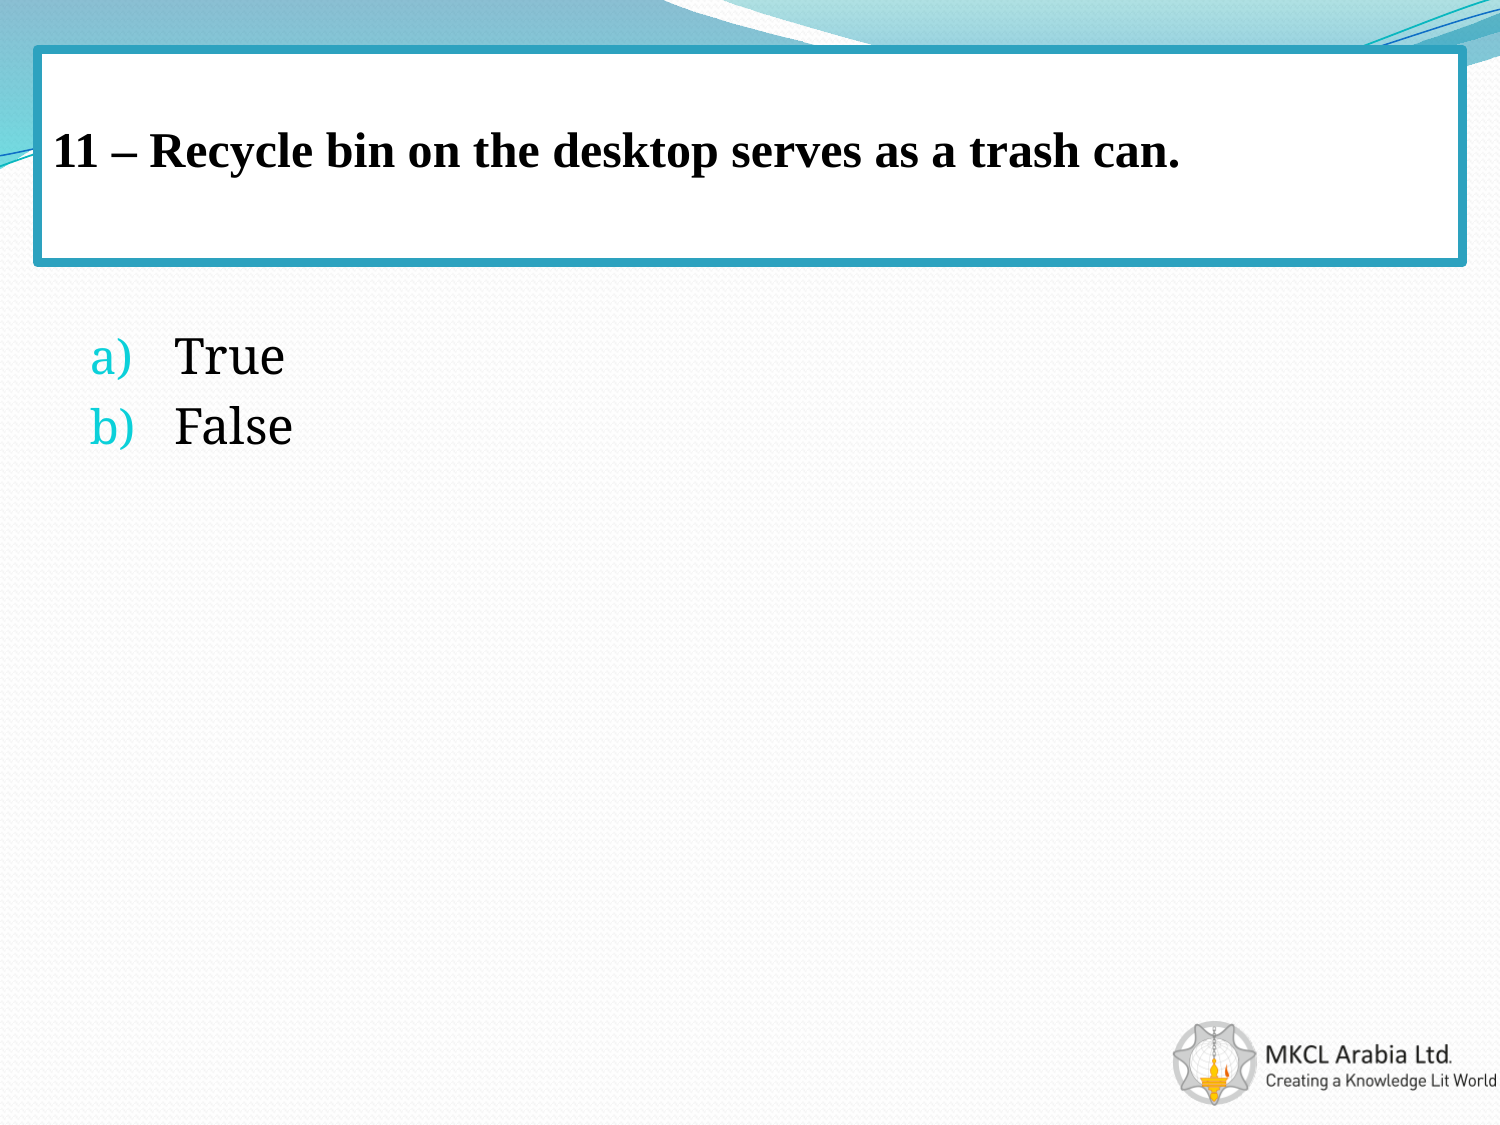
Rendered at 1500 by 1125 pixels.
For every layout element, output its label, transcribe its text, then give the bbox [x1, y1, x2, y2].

title 11 – Recycle bin on the desktop serves as a trash can. [37, 50, 1388, 238]
list True False [75, 317, 1425, 1038]
picture [1172, 1021, 1496, 1106]
